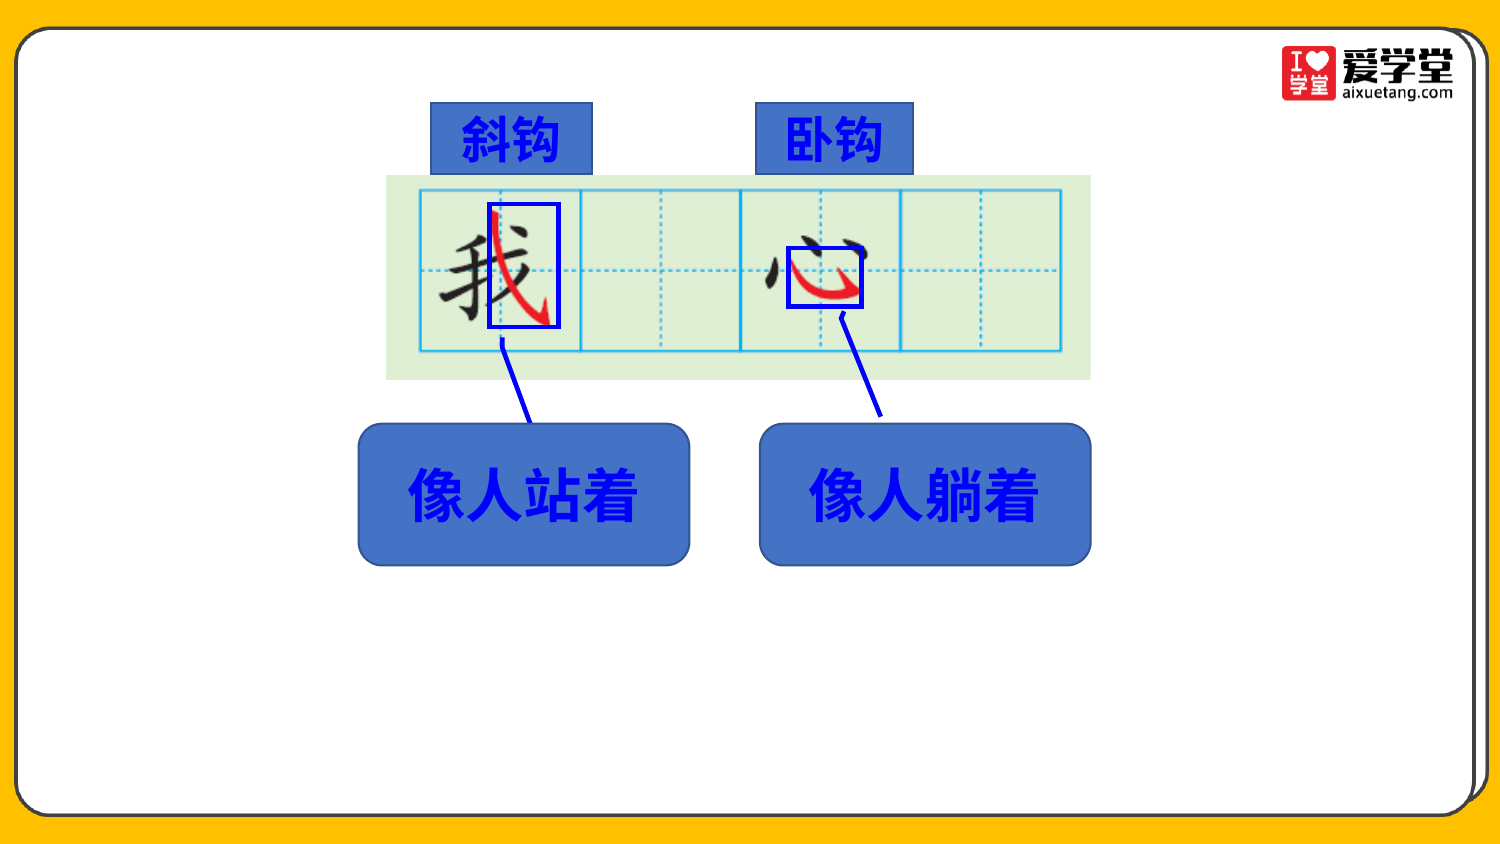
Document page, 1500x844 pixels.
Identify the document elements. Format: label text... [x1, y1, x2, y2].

text_box 斜钩 [430, 102, 593, 175]
text_box [513, 380, 531, 422]
text_box 卧钩 [755, 102, 914, 175]
text_box [864, 380, 882, 418]
text_box 像人站着 [357, 422, 691, 567]
picture [0, 0, 1500, 844]
text_box 像人躺着 [758, 422, 1092, 567]
